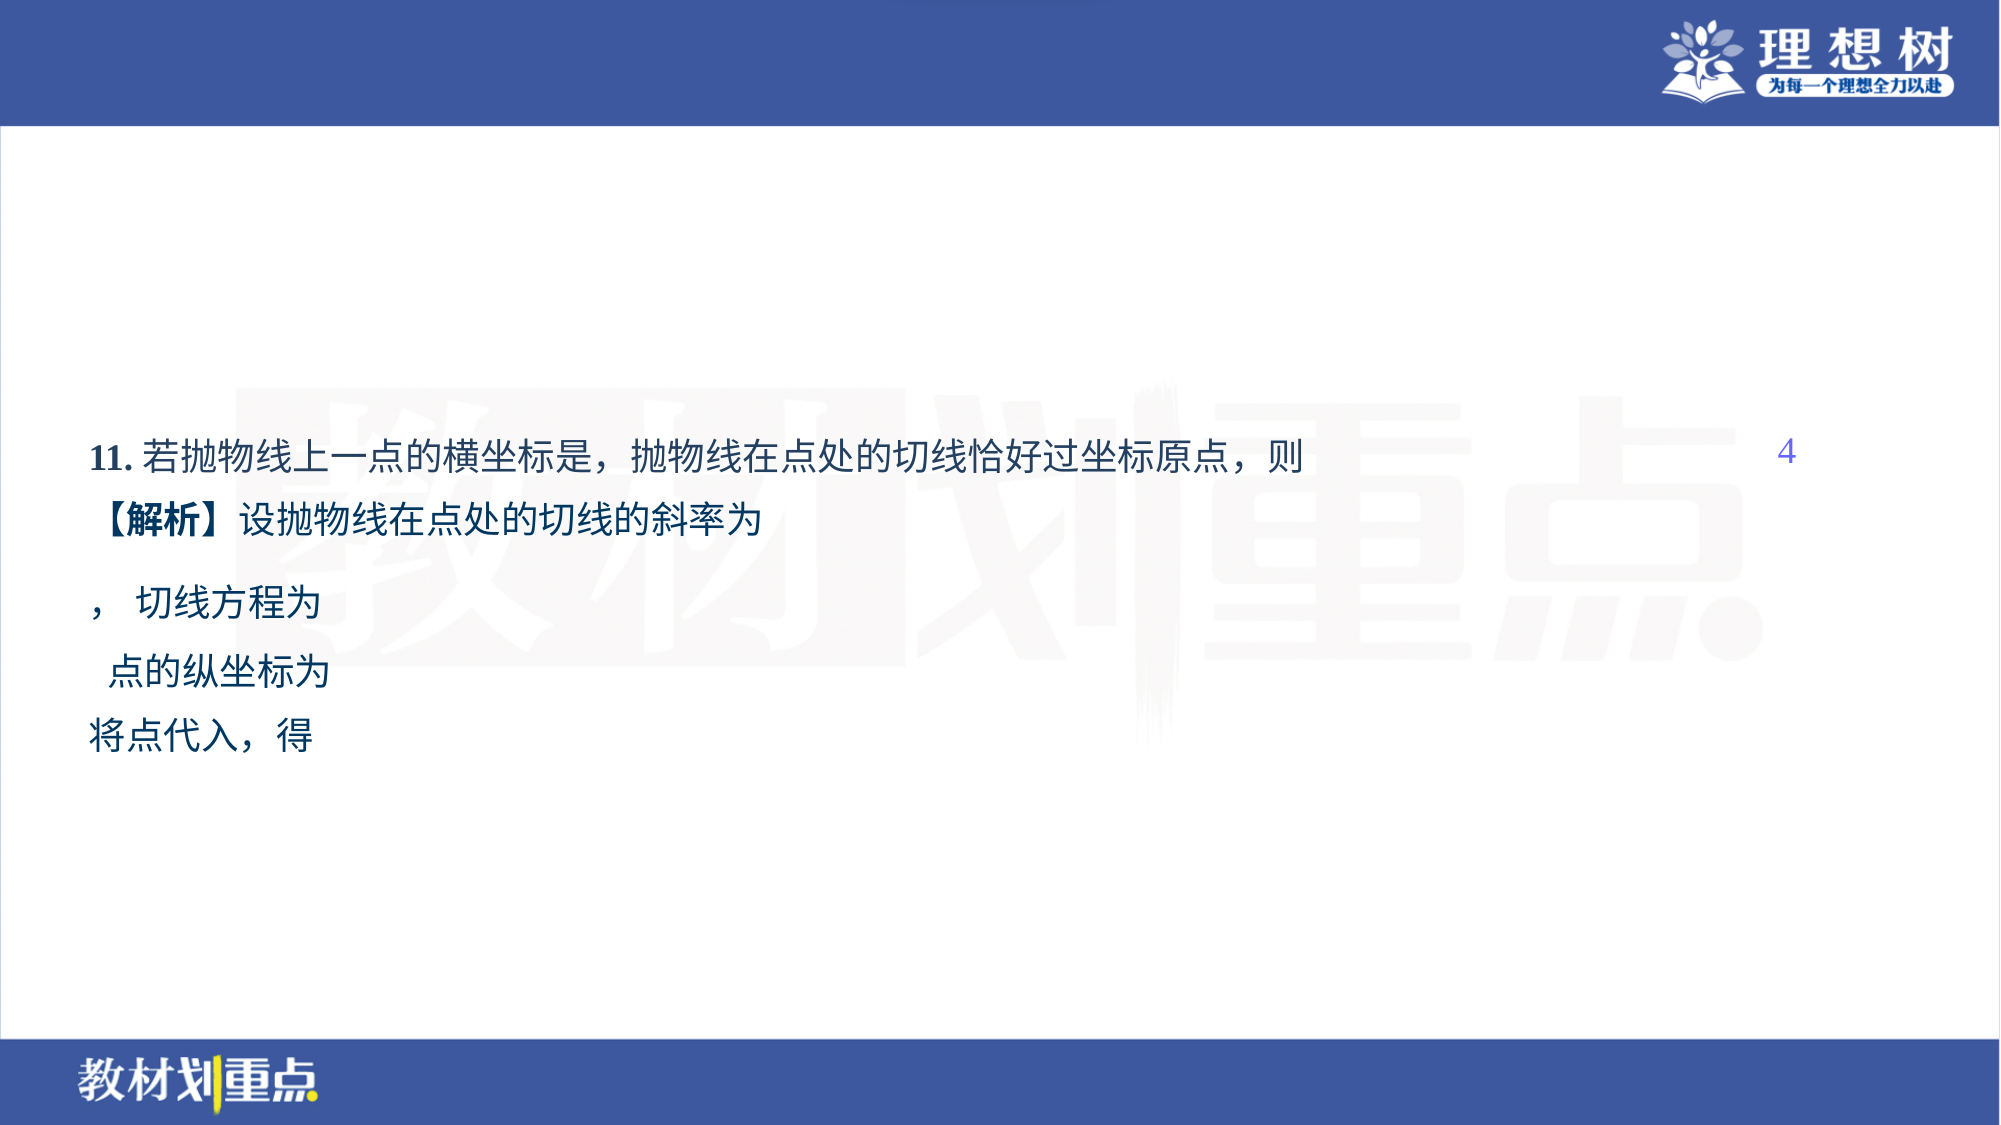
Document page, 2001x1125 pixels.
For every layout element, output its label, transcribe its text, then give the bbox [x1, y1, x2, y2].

picture [0, 0, 2000, 1125]
text_box 4 [1764, 404, 1811, 464]
